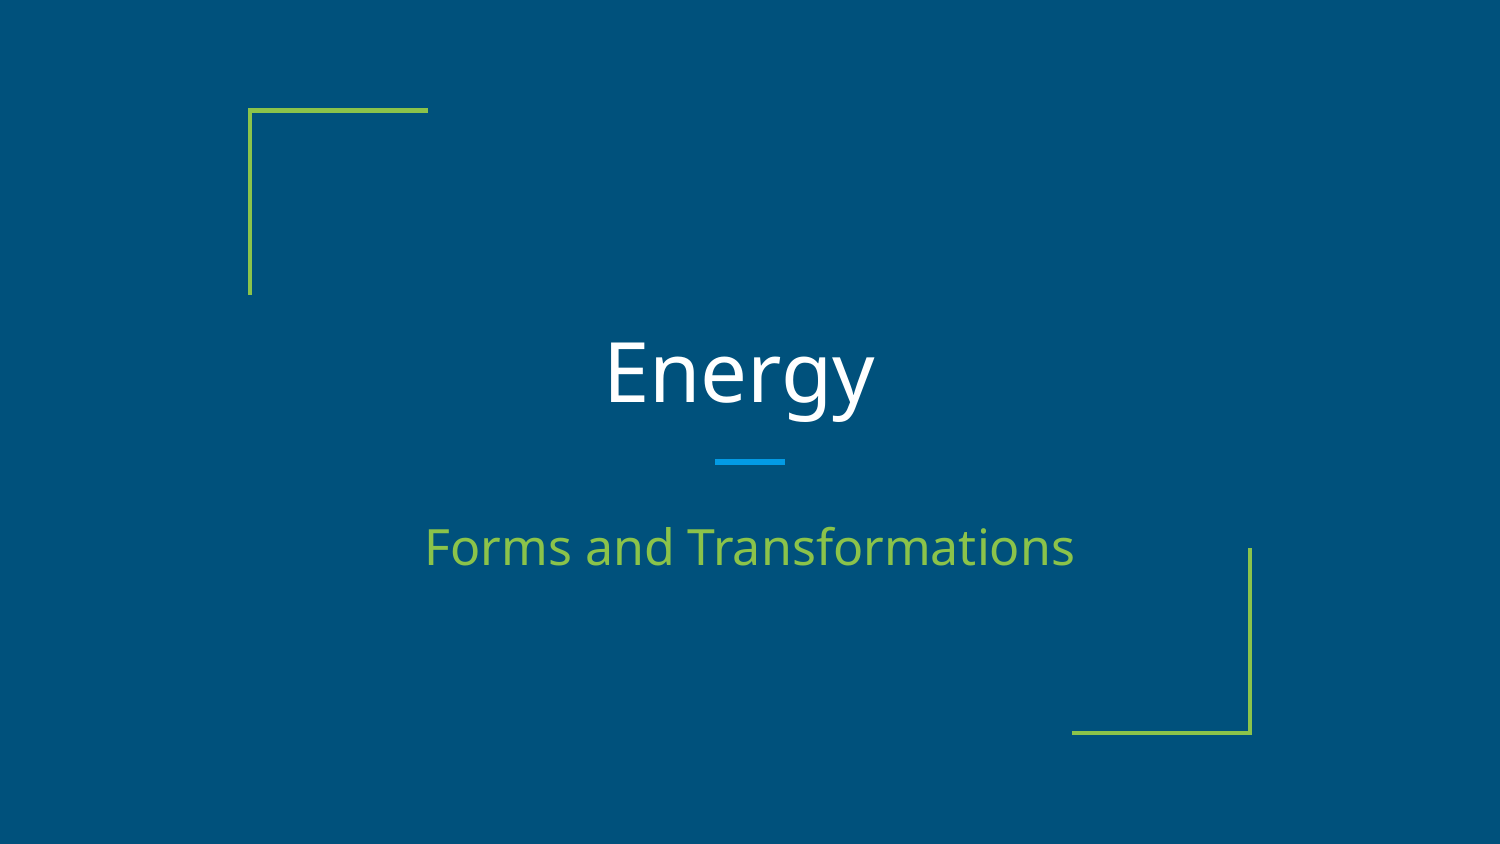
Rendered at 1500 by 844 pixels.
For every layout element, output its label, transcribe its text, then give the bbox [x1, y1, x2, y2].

subtitle Forms and Transformations [275, 500, 1225, 650]
title Energy [275, 195, 1225, 435]
